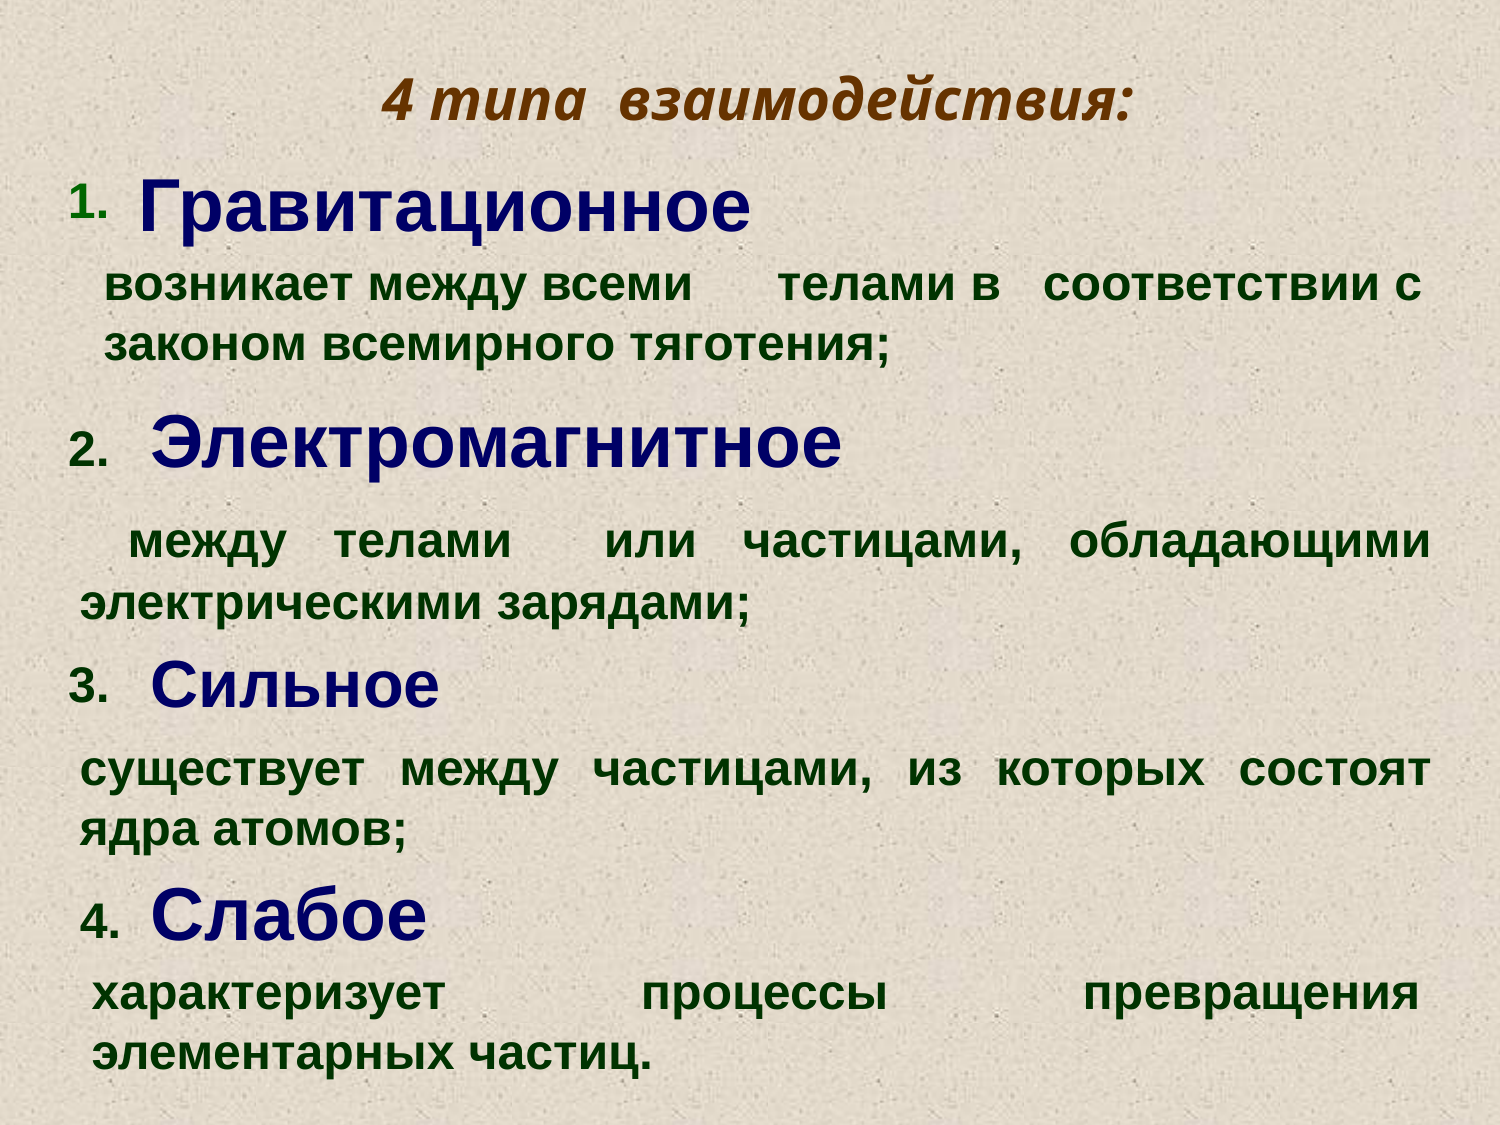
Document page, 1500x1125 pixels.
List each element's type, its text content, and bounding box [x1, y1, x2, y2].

text_box 4 типа взаимодействия: [53, 54, 1447, 140]
text_box 3. [53, 645, 125, 720]
text_box между телами или частицами, обладающими электрическими зарядами; [64, 491, 1447, 637]
text_box возникает между всеми телами в соответствии с законом всемирного тяготения; [88, 243, 1500, 379]
text_box Сильное [135, 633, 492, 728]
text_box характеризует процессы превращения элементарных частиц. [76, 952, 1436, 1087]
text_box Гравитационное [123, 148, 821, 243]
text_box 2. [53, 408, 125, 484]
text_box существует между частицами, из которых состоят ядра атомов; [64, 727, 1447, 863]
text_box Электромагнитное [135, 385, 864, 491]
text_box Слабое [135, 857, 443, 963]
text_box 4. [65, 881, 137, 956]
text_box 1. [53, 160, 130, 236]
picture [0, 0, 1500, 1125]
